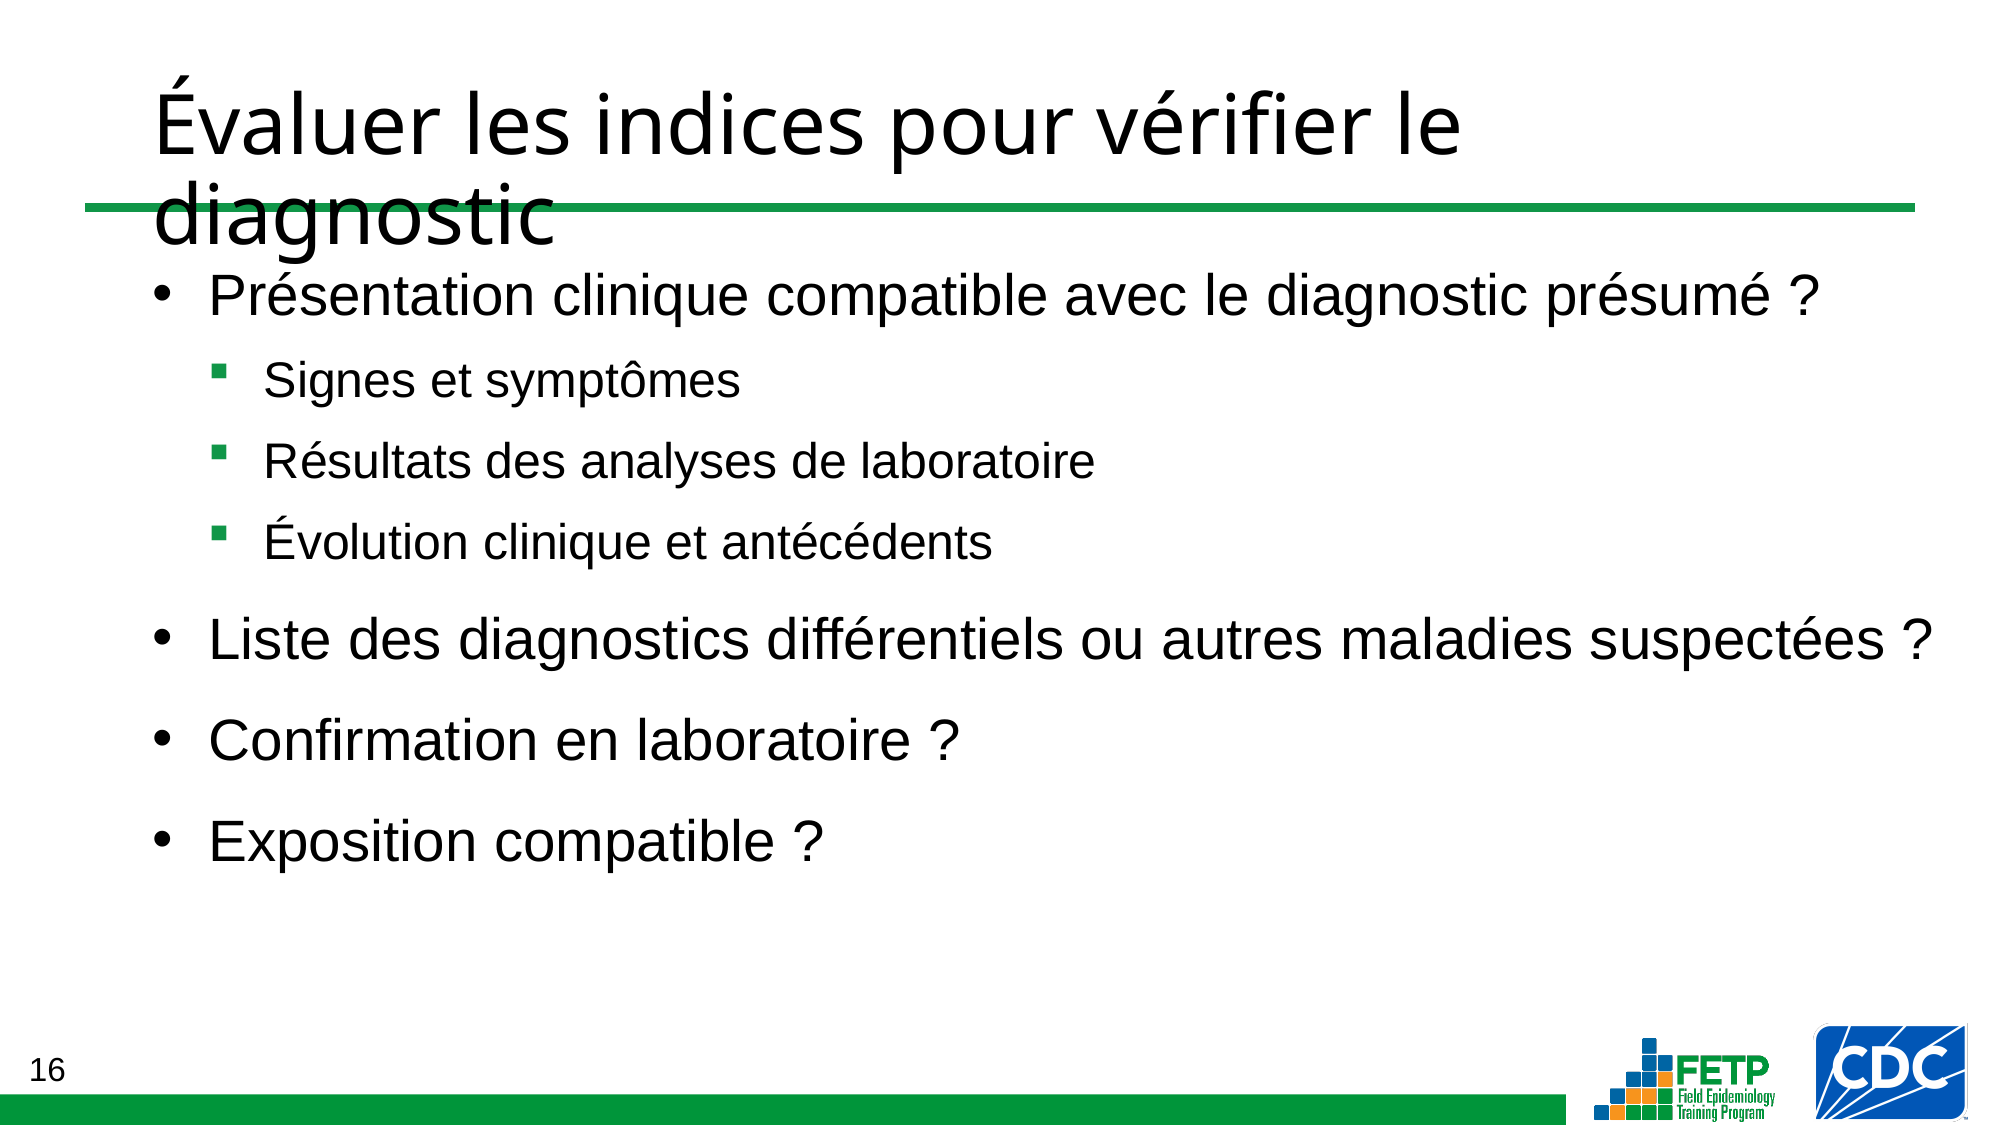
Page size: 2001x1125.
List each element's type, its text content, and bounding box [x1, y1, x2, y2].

text_box Présentation clinique compatible avec le diagnostic présumé ? Signes et symptômes Résultats des analyses de laboratoire Évolution clinique et antécédents Liste des diagnostics différentiels ou autres maladies suspectées ? Confirmation en laboratoire ? Exposition compatible ? [117, 242, 1953, 1004]
title Évaluer les indices pour vérifier le diagnostic [137, 75, 1863, 207]
picture [1594, 1038, 1775, 1122]
picture [1813, 1023, 1968, 1122]
